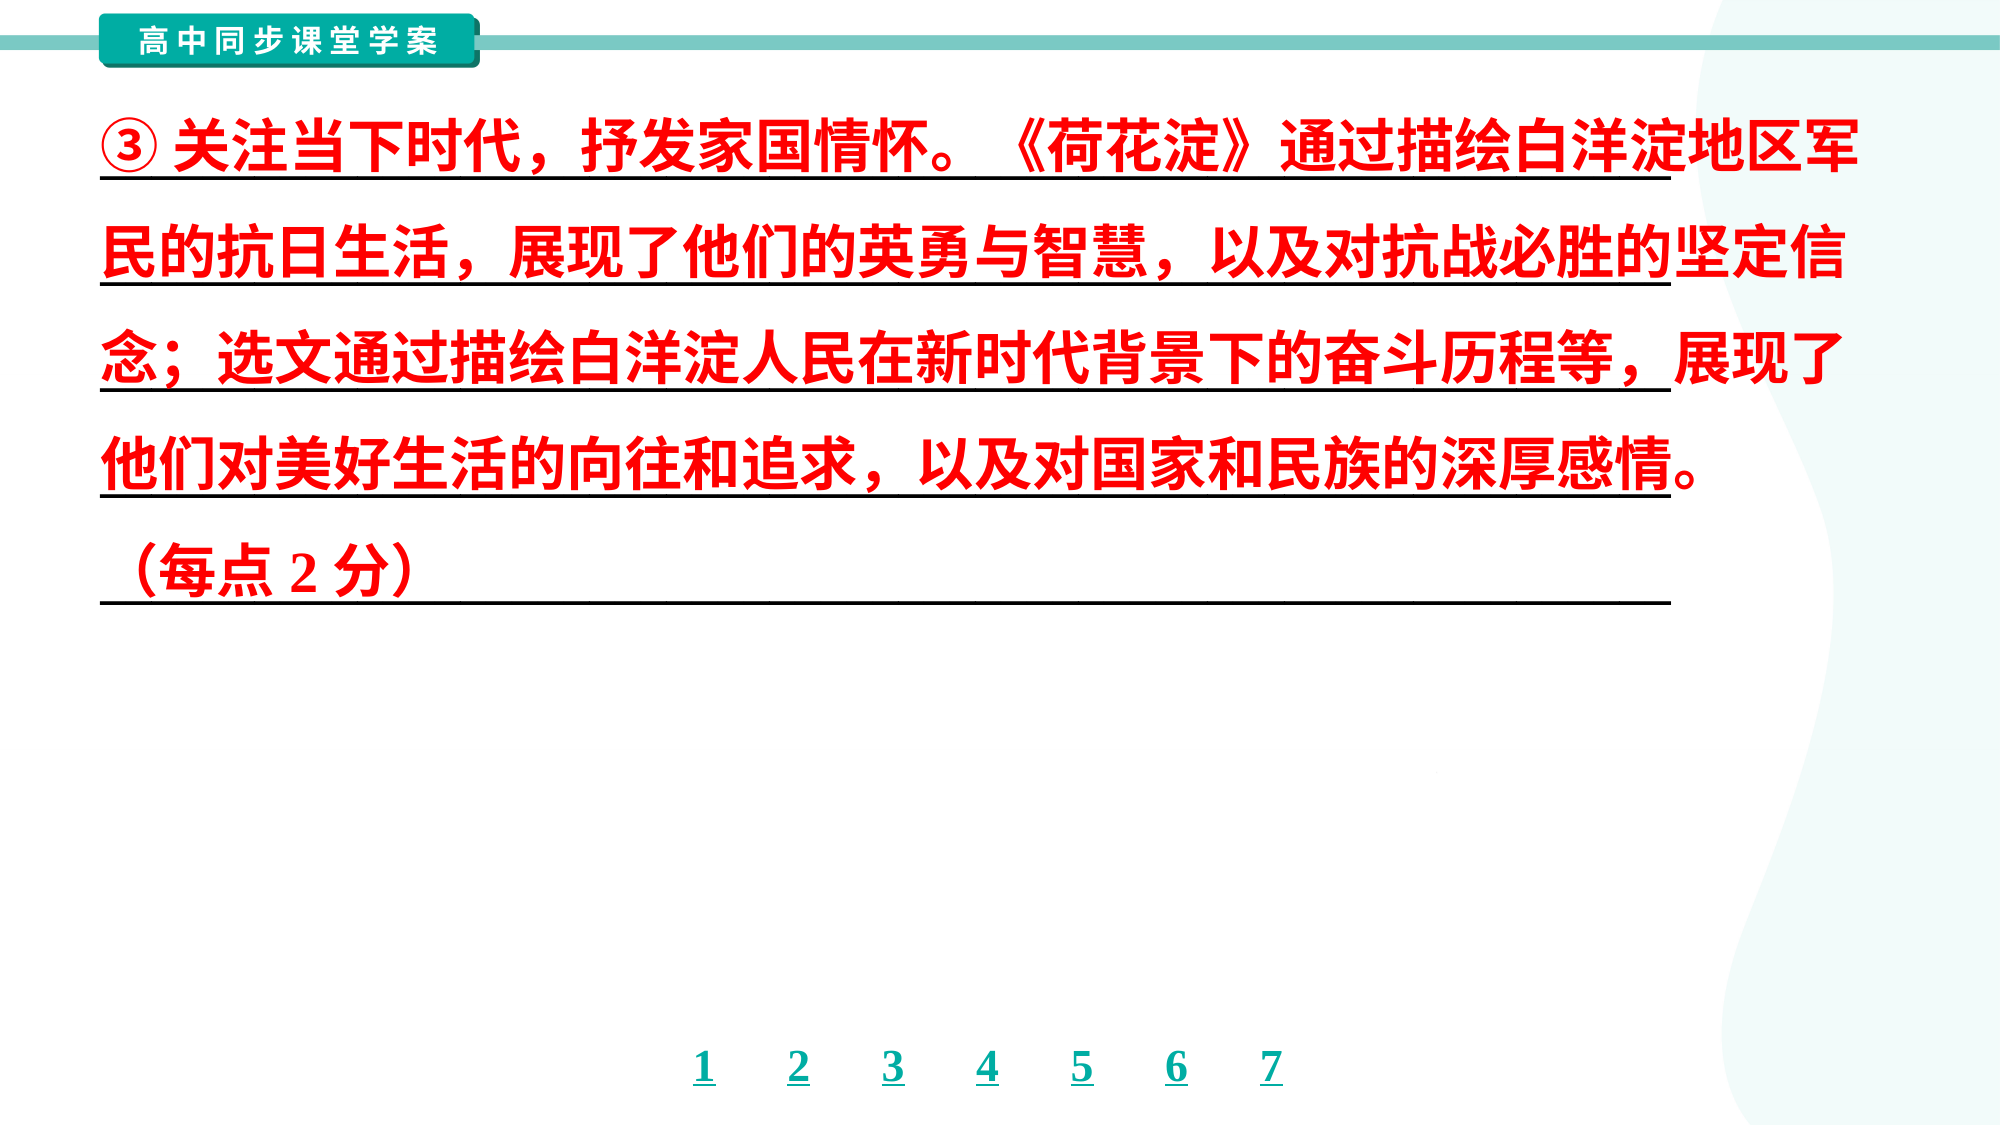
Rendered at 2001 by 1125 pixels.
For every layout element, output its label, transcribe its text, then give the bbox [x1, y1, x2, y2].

picture [0, 0, 2000, 1125]
text_box _____________________________________________________________ _____________________________________________________________ _____________________________________________________________ _____________________________________________________________ _____________________________________________________________ [100, 604, 1899, 608]
text_box ③关注当下时代，抒发家国情怀。《荷花淀》通过描绘白洋淀地区军 民的抗日生活，展现了他们的英勇与智慧，以及对抗战必胜的坚定信 念；选文通过描绘白洋淀人民在新时代背景下的奋斗历程等，展现了 他们对美好生活的向往和追求，以及对国家和民族的深厚感情。 （每点2分） [100, 72, 1899, 604]
